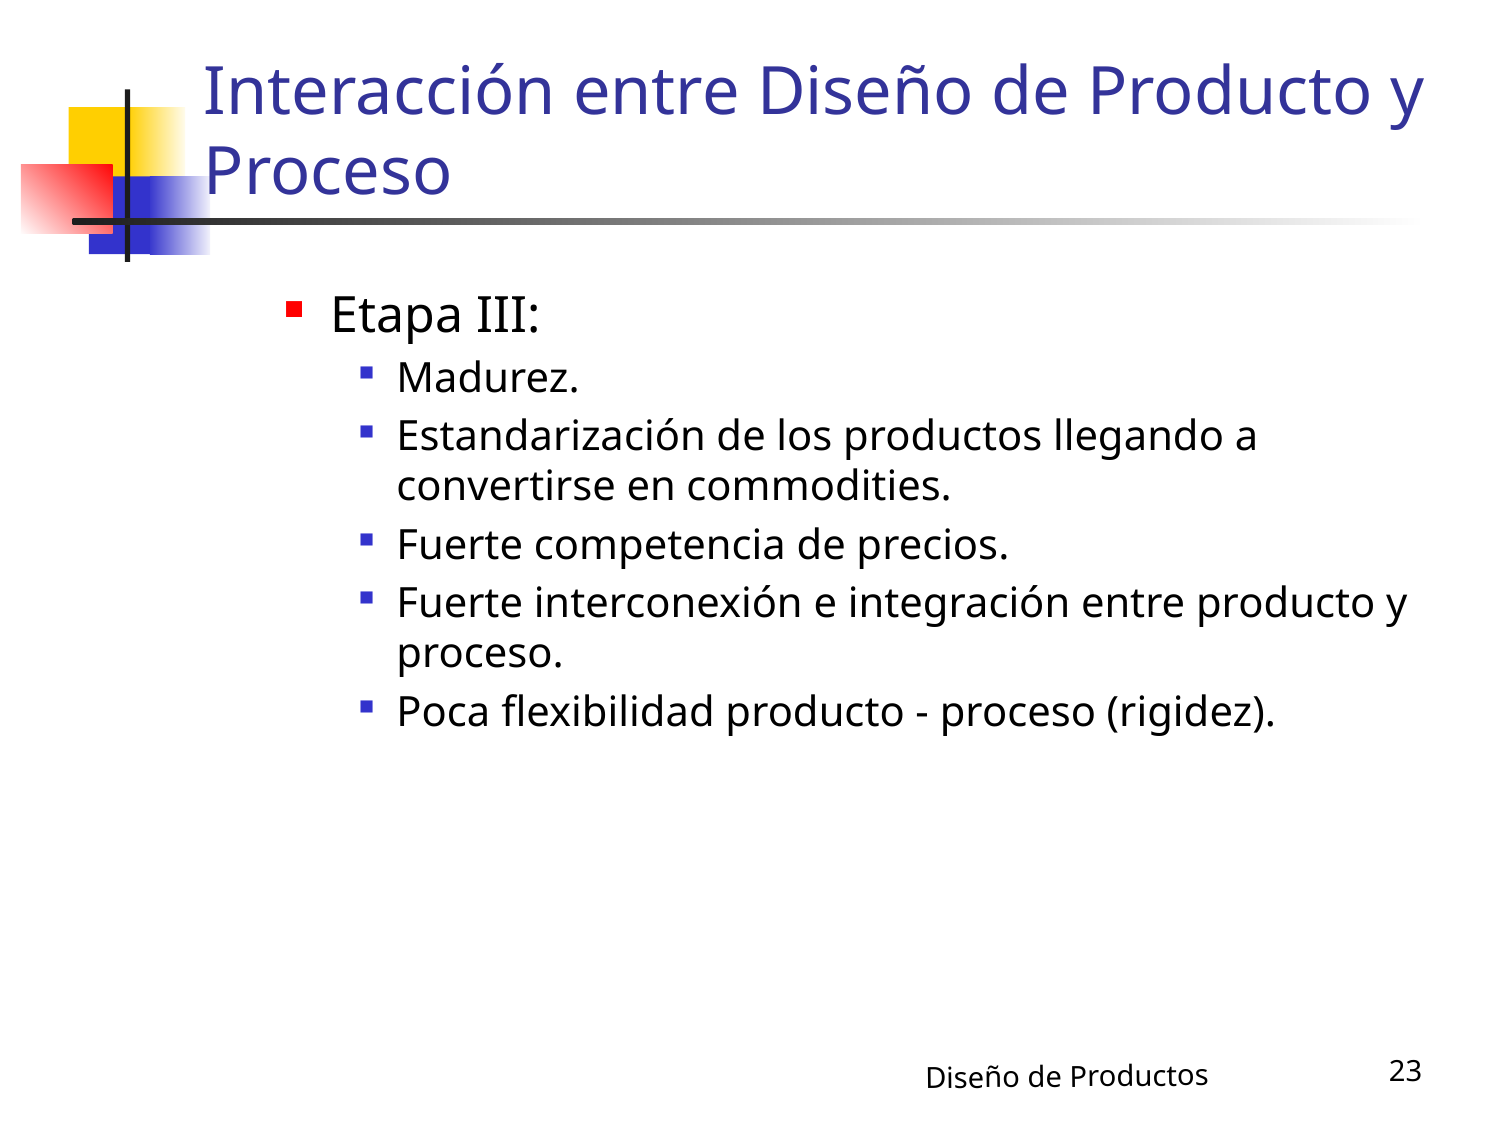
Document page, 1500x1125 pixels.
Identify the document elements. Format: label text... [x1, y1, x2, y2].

slide_number 23 [1124, 1024, 1438, 1101]
footer Diseño de Productos [794, 1028, 1422, 1109]
list Etapa III: Madurez. Estandarización de los productos llegando a convertirse en commodities. Fuerte competencia de precios. Fuerte interconexión e integración entre producto y proceso. Poca flexibilidad producto - proceso (rigidez). [193, 274, 1470, 1007]
title Interacción entre Diseño de Producto y Proceso [188, 27, 1468, 216]
